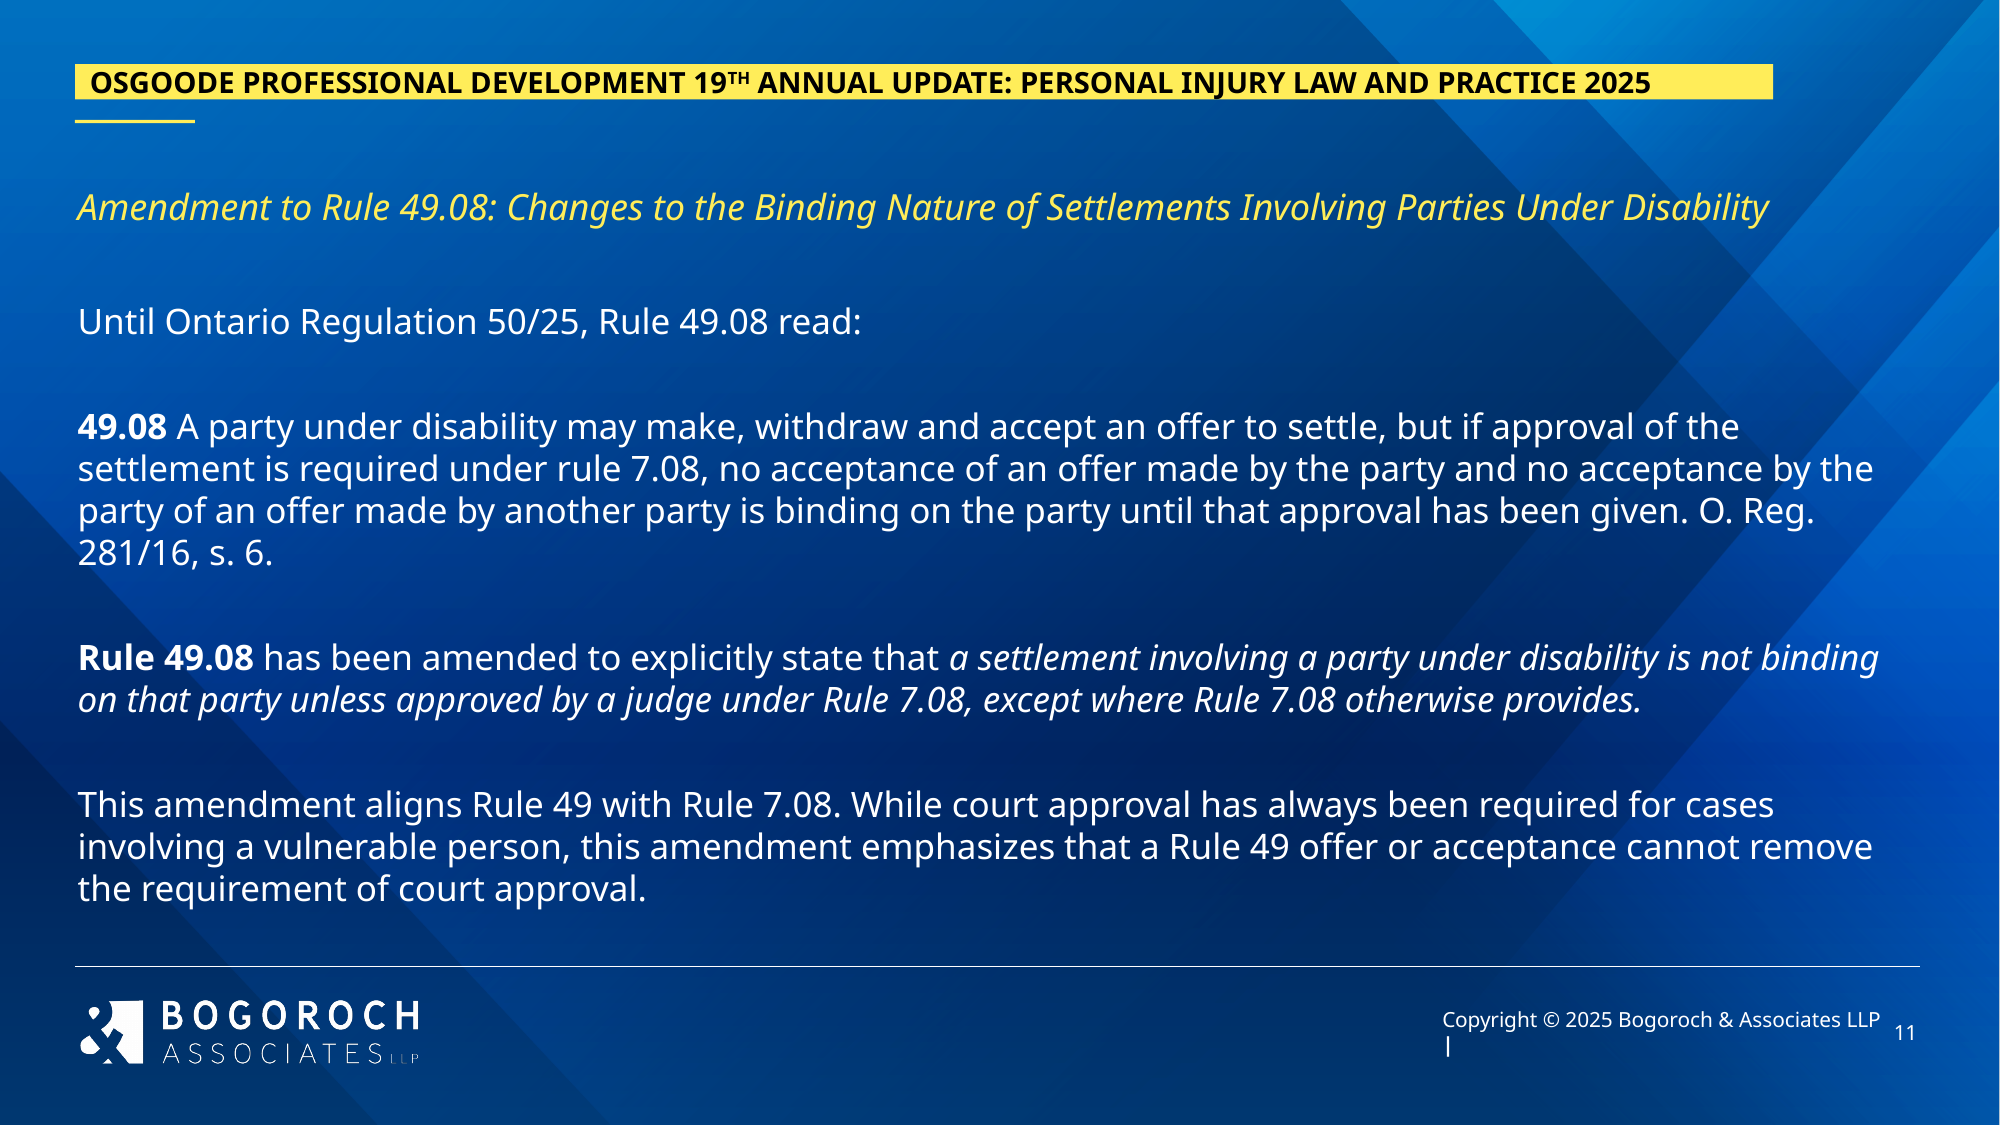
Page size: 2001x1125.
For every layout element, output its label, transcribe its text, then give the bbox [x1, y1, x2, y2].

picture [0, 0, 2000, 1125]
title Amendment to Rule 49.08: Changes to the Binding Nature of Settlements Involving Parties Under Disability [77, 165, 1803, 253]
list Until Ontario Regulation 50/25, Rule 49.08 read: 49.08 A party under disability may make, withdraw and accept an offer to settle, but if approval of the settlement is required under rule 7.08, no acceptance of an offer made by the party and no acceptance by the party of an offer made by another party is binding on the party until that approval has been given. O. Reg. 281/16, s. 6. Rule 49.08 has been amended to explicitly state that a settlement involving a party under disability is not binding on that party unless approved by a judge under Rule 7.08, except where Rule 7.08 otherwise provides. This amendment aligns Rule 49 with Rule 7.08. While court approval has always been required for cases involving a vulnerable person, this amendment emphasizes that a Rule 49 offer or acceptance cannot remove the requirement of court approval. [77, 292, 1923, 921]
